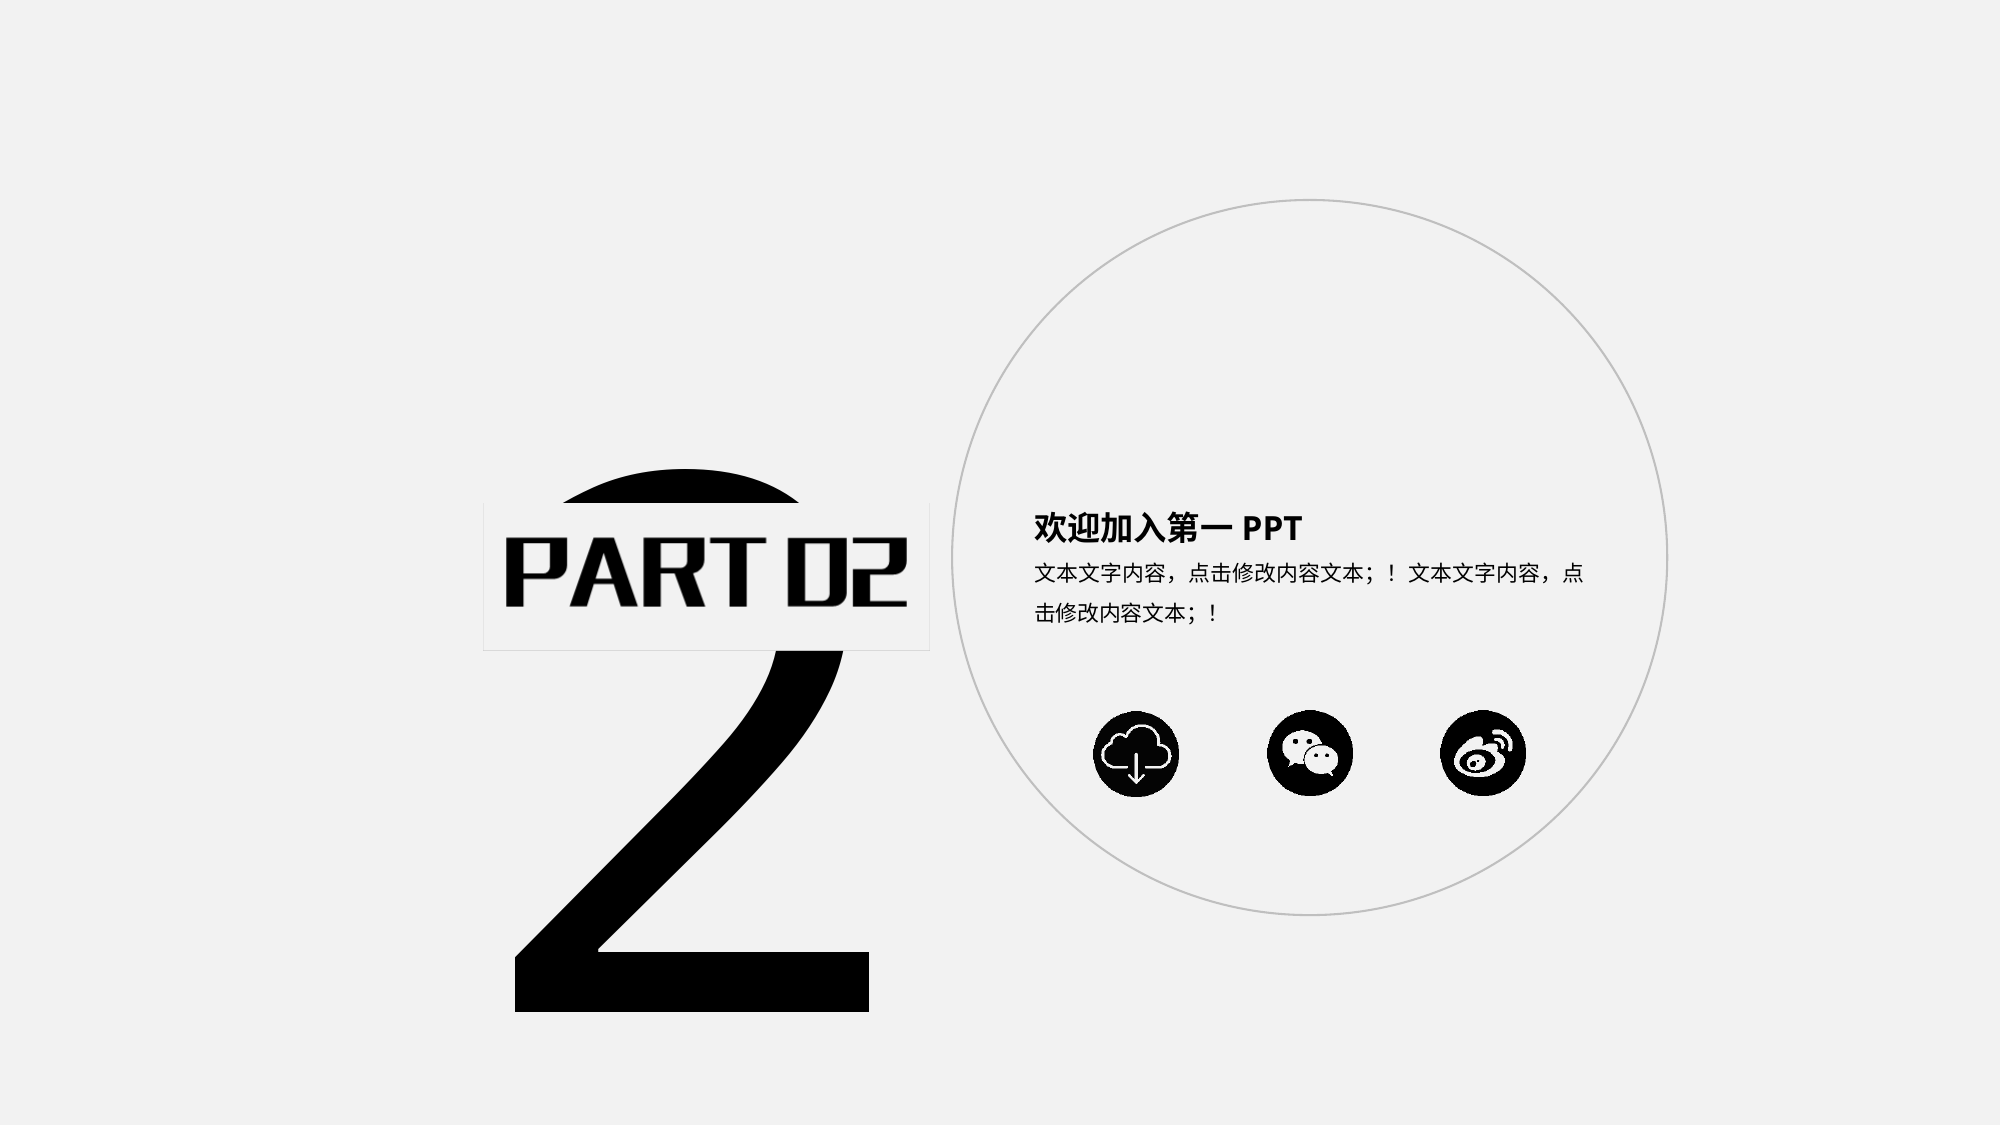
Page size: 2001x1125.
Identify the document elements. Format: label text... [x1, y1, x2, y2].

picture [1093, 711, 1179, 797]
picture [457, 503, 955, 668]
text_box [955, 198, 1669, 917]
text_box 2 [324, 0, 1064, 1125]
picture [1440, 710, 1526, 796]
text_box 欢迎加入第一PPT 文本文字内容，点击修改内容文本；！文本文字内容，点击修改内容文本；！ [1019, 479, 1600, 633]
picture [1267, 710, 1353, 796]
